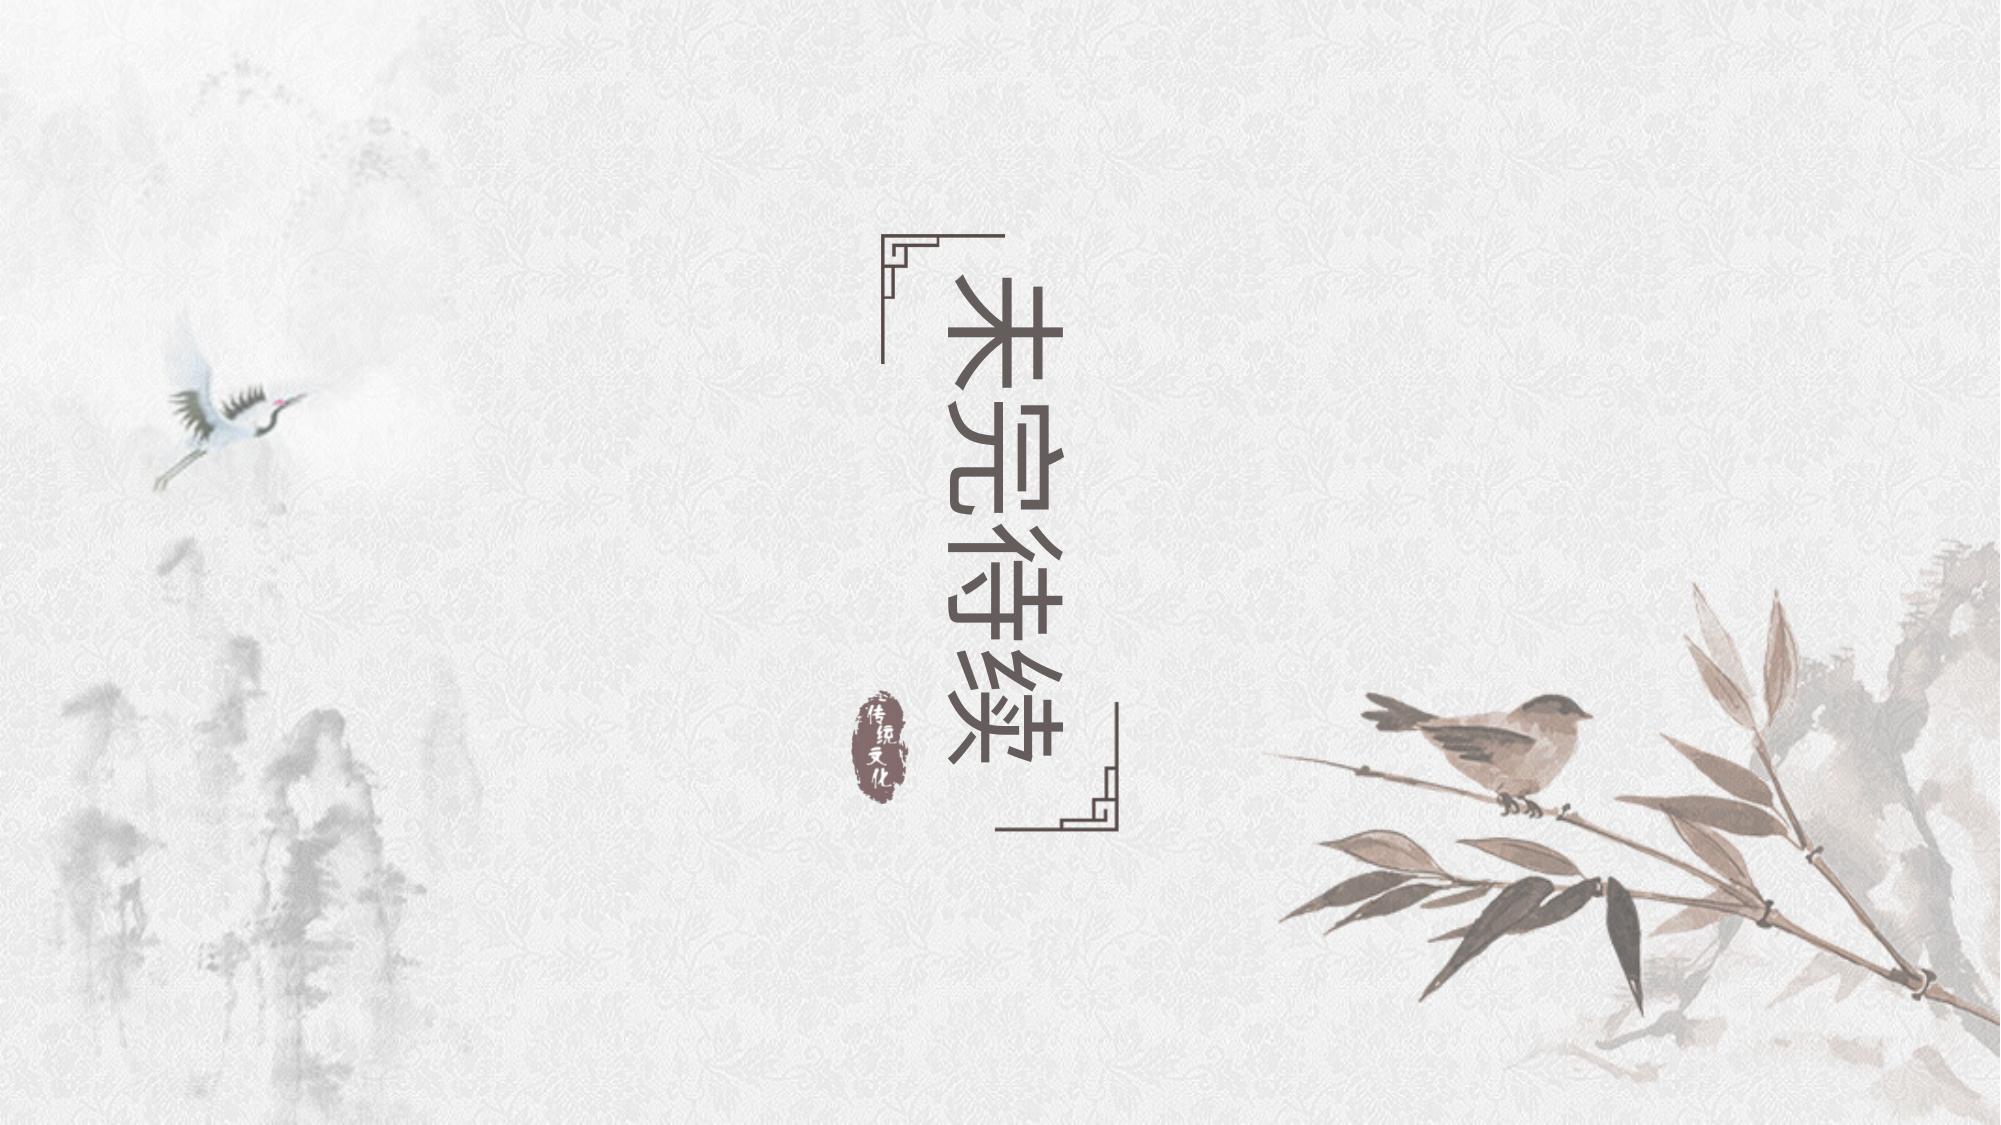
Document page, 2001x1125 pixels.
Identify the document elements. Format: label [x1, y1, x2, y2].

picture [0, 0, 2000, 1125]
text_box [849, 219, 1150, 902]
